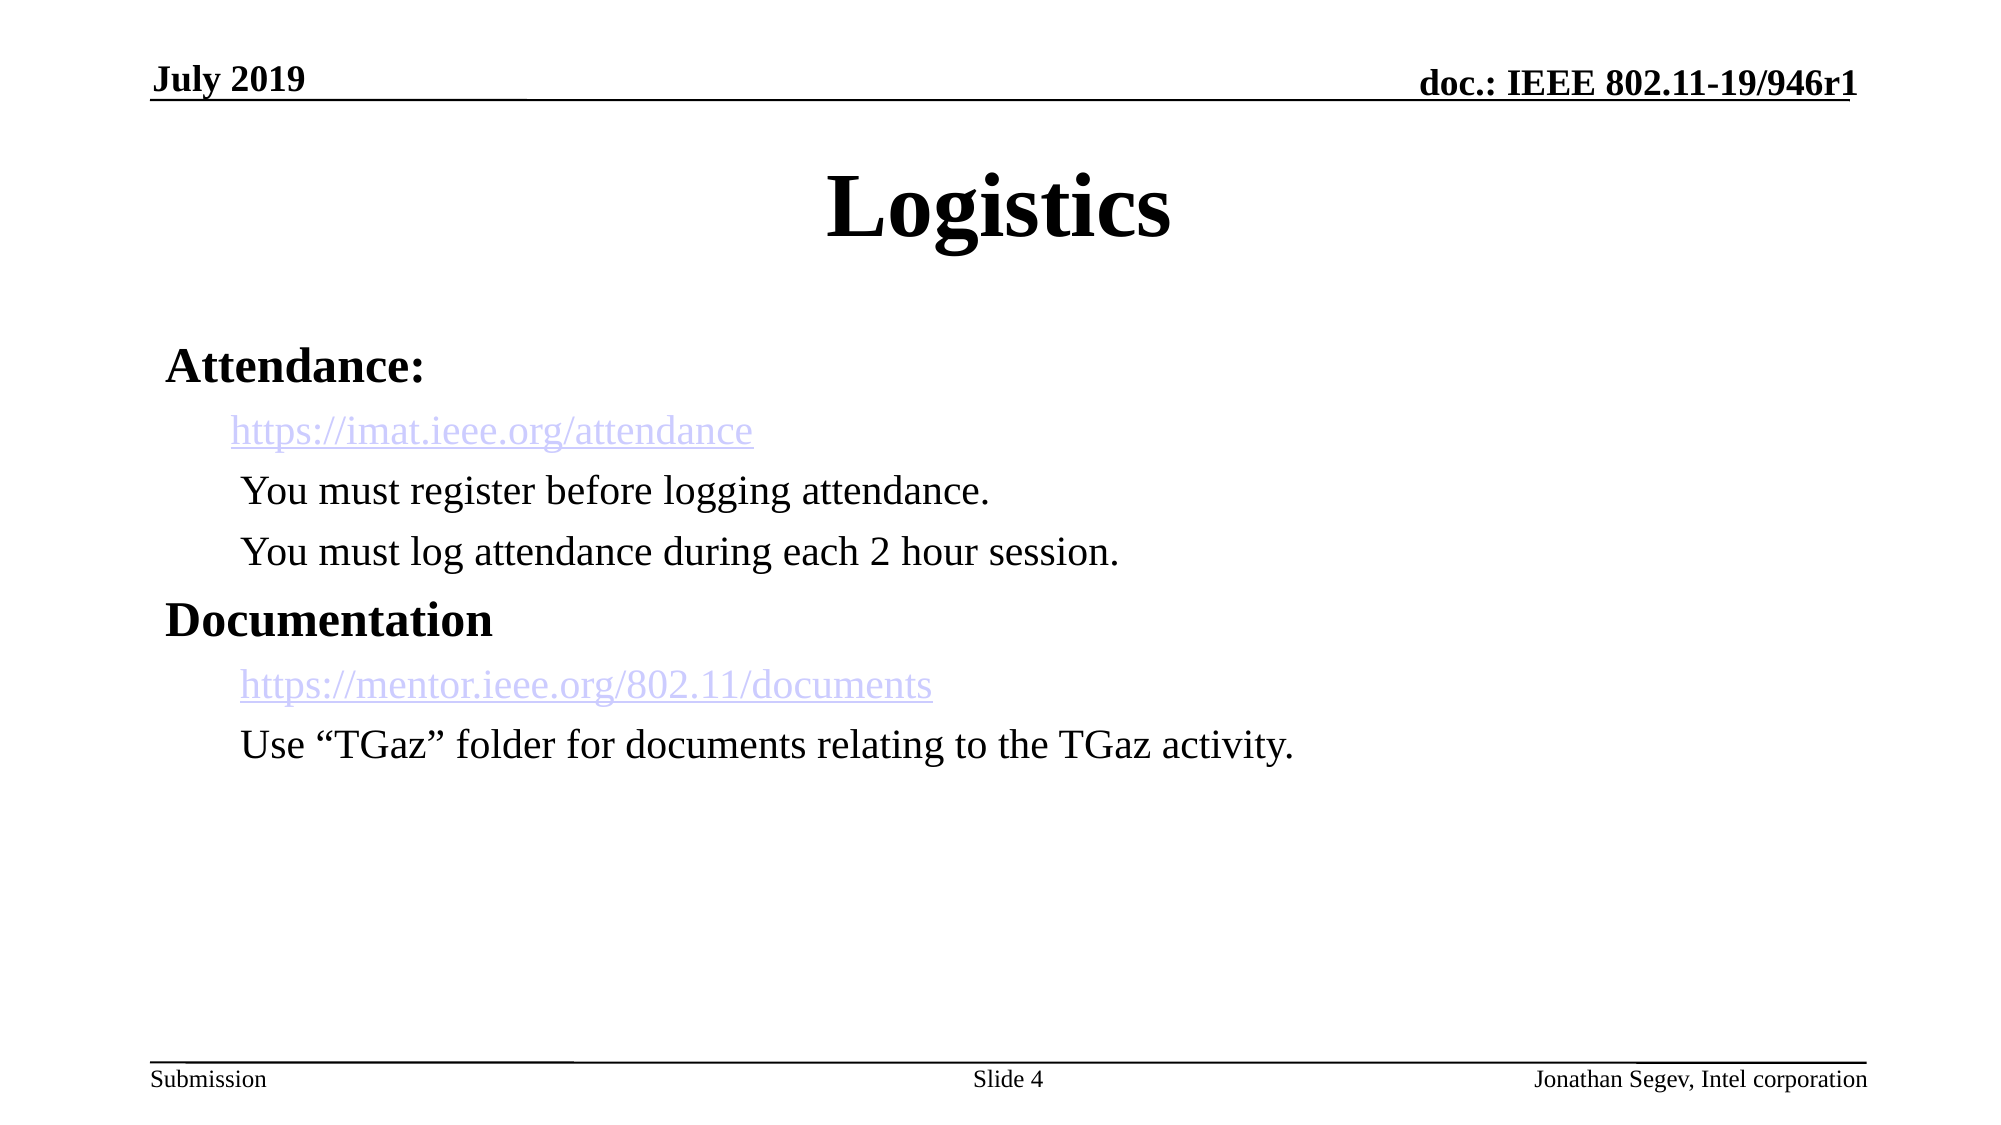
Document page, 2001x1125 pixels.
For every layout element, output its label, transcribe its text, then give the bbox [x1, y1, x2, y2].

slide_number Slide 4 [950, 1061, 1067, 1123]
title Logistics [149, 112, 1850, 288]
footer Jonathan Segev, Intel corporation [1171, 1061, 1869, 1093]
list Attendance: https://imat.ieee.org/attendance You must register before logging attendance. You must log attendance during each 2 hour session. Documentation https://mentor.ieee.org/802.11/documents Use “TGaz” folder for documents relating to the TGaz activity. [149, 324, 1850, 1000]
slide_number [152, 54, 563, 100]
